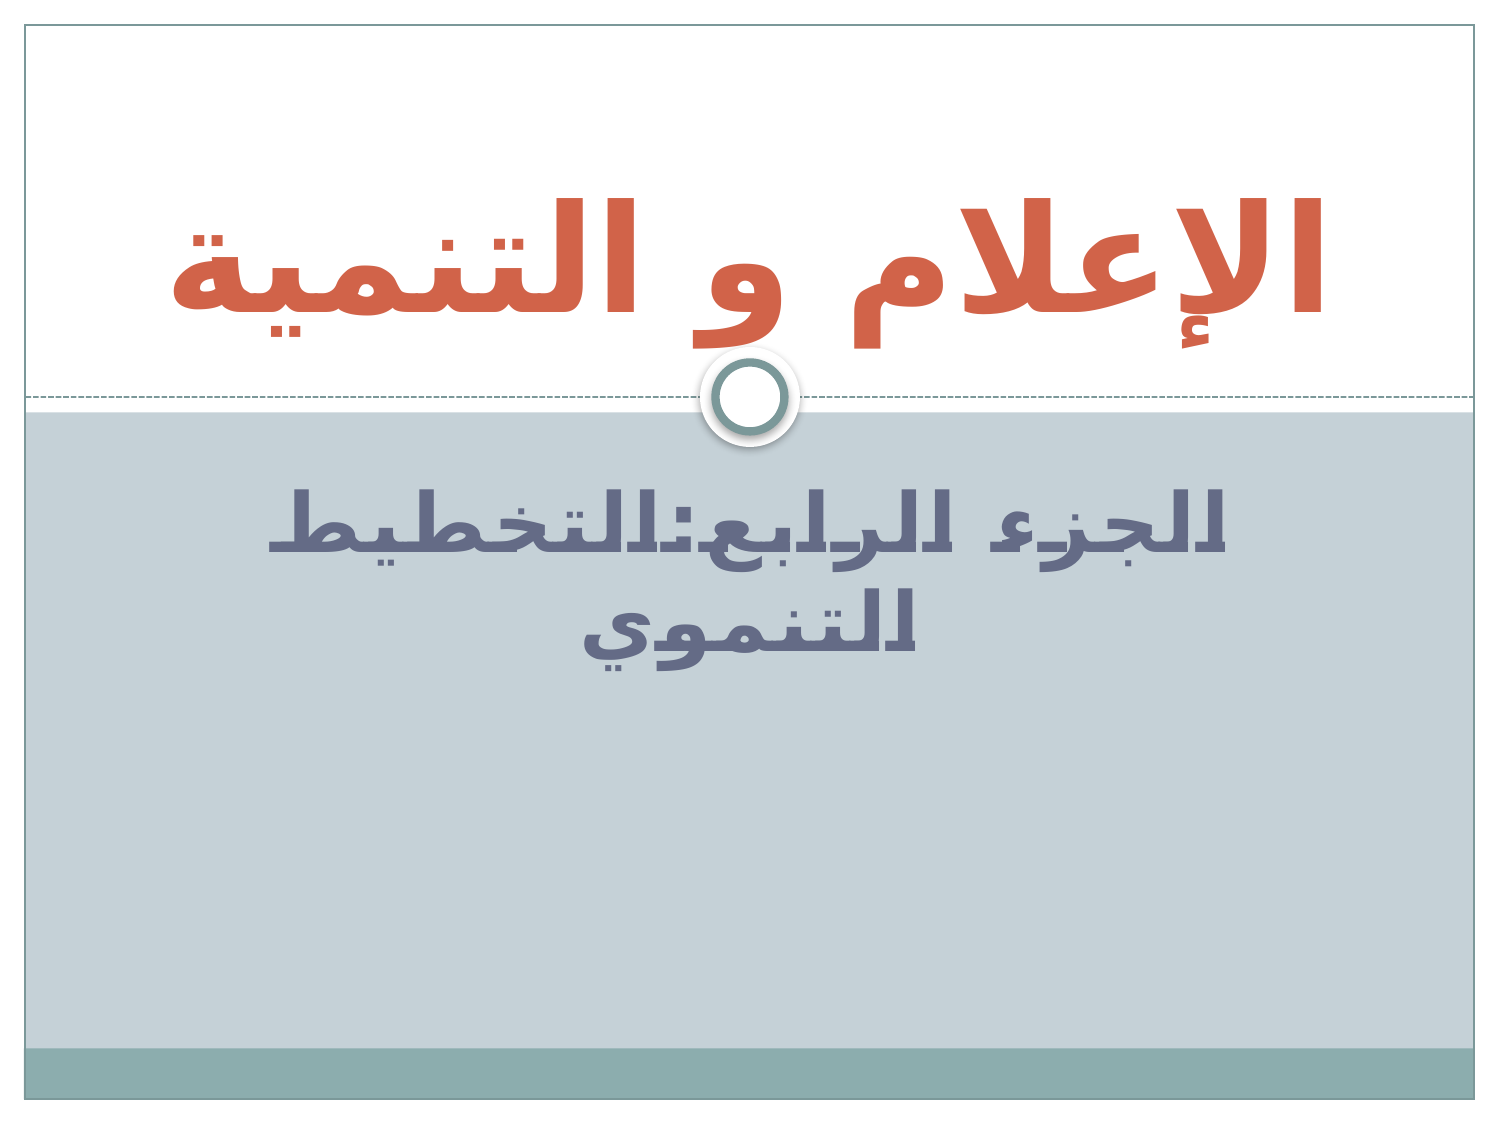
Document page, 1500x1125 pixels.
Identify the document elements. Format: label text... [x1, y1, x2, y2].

title الإعلام و التنمية [112, 62, 1388, 350]
subtitle الجزء الرابع:التخطيط التنموي [225, 462, 1275, 750]
